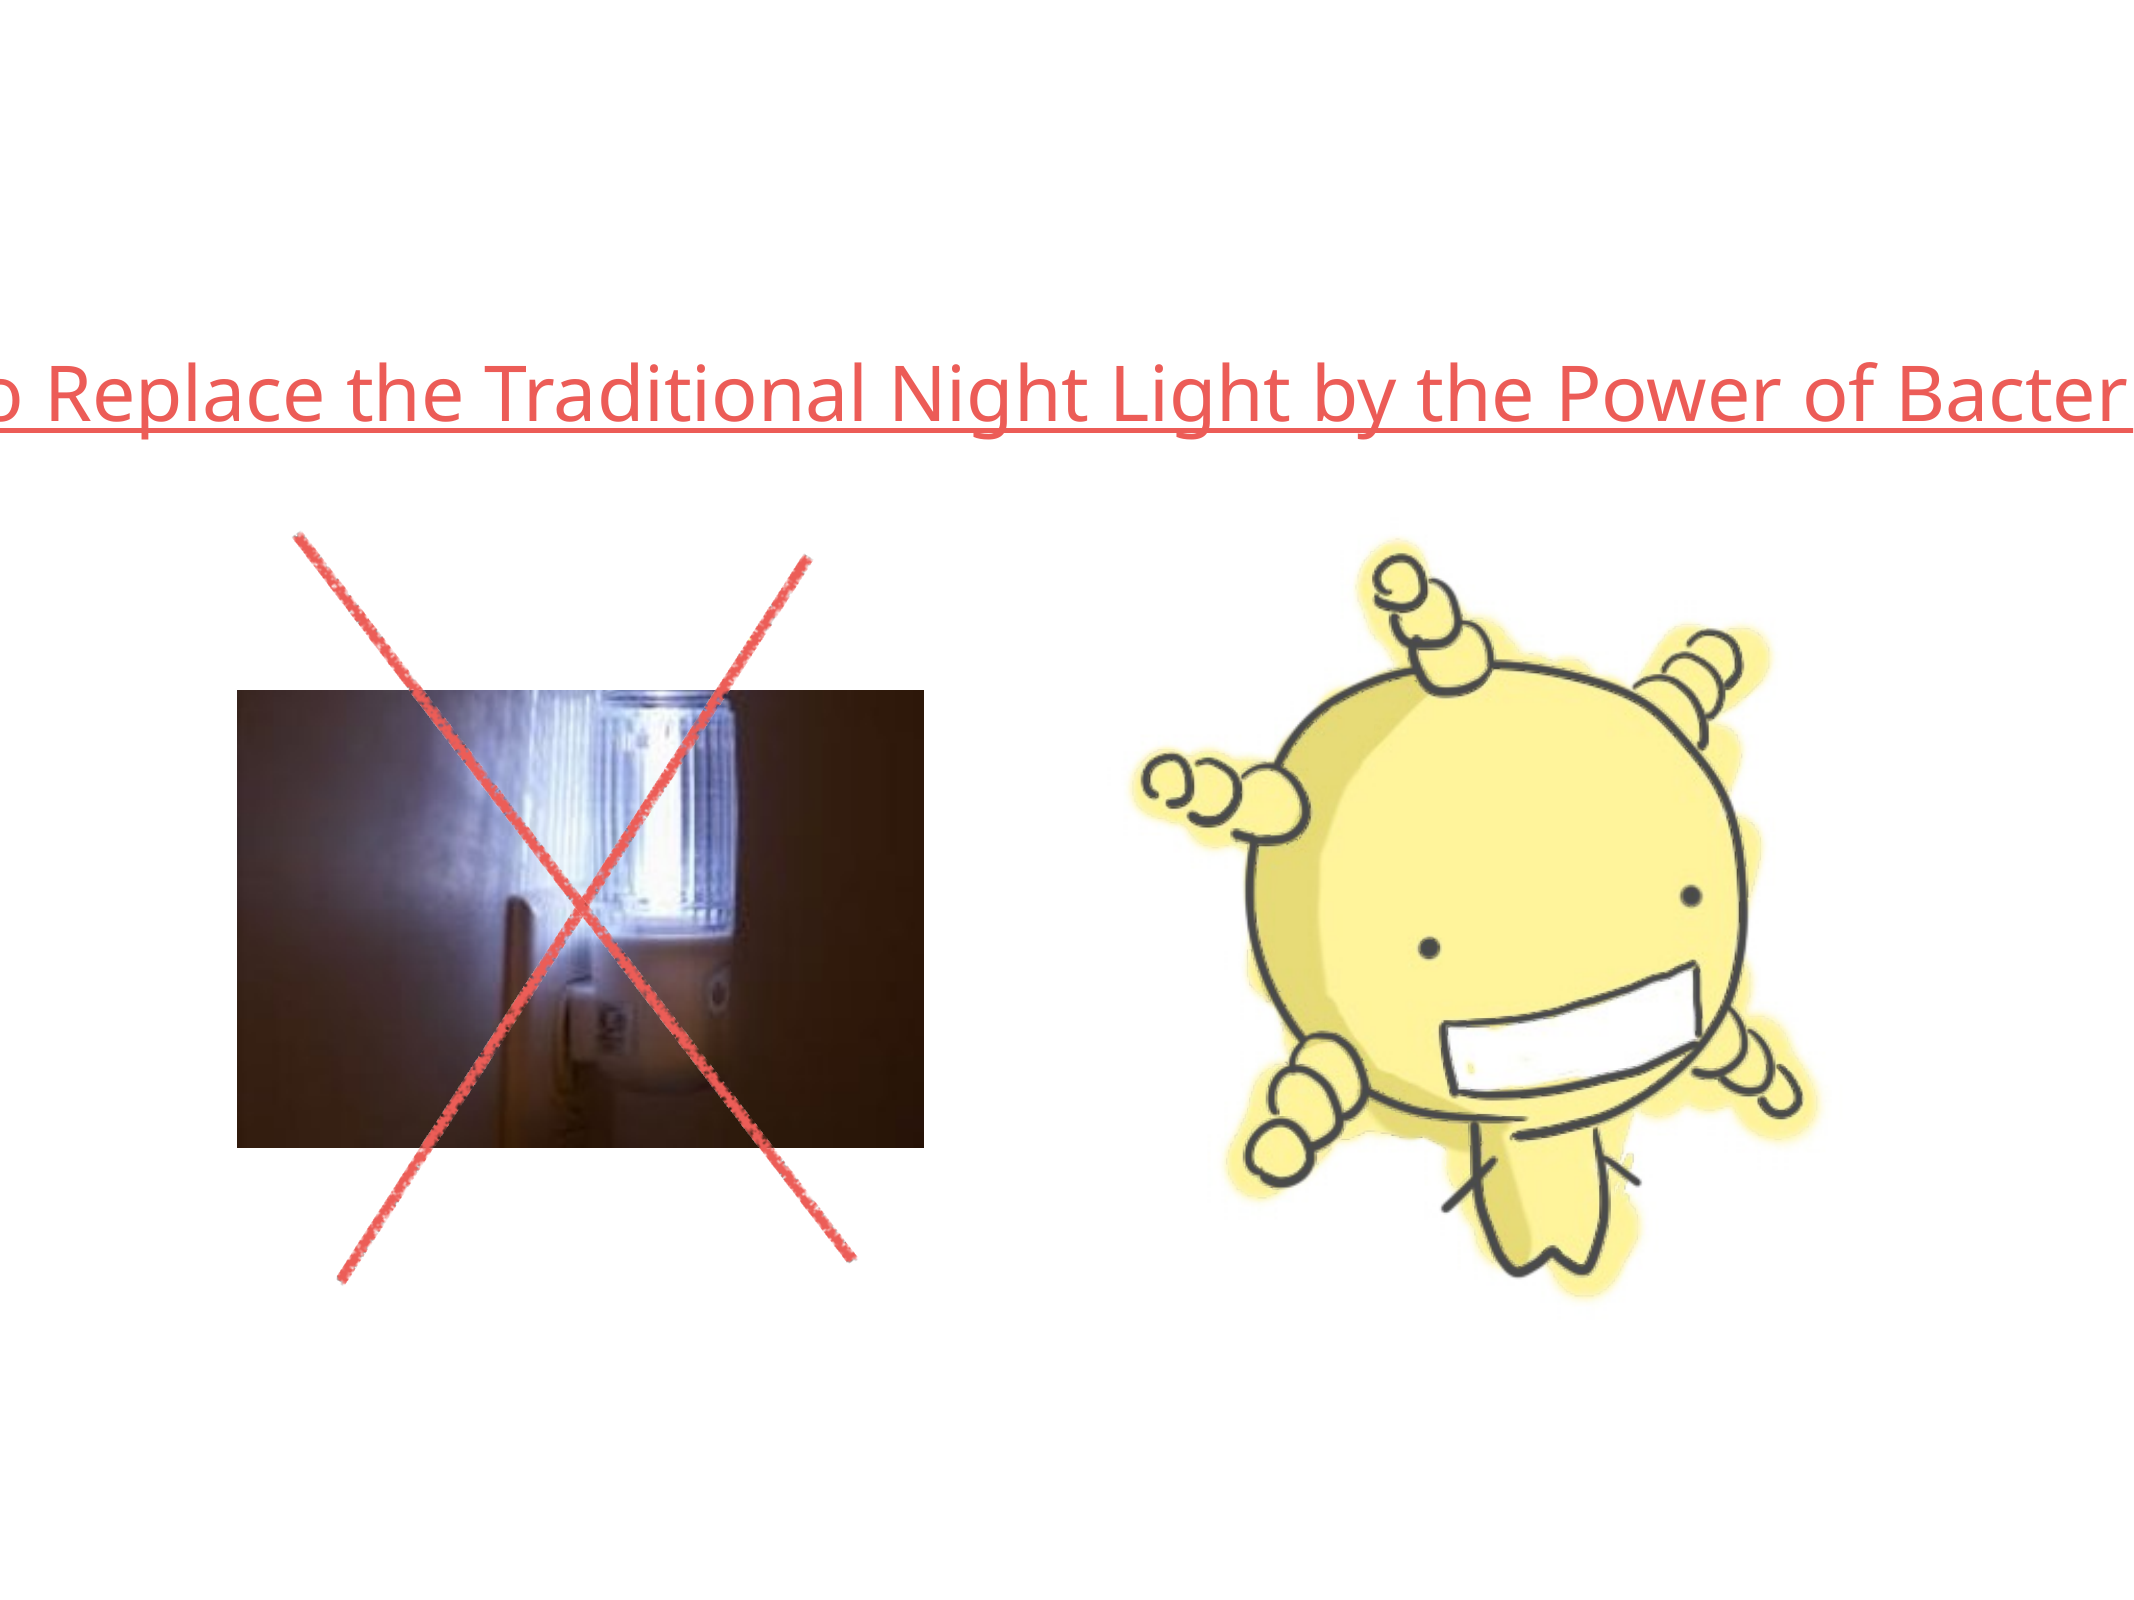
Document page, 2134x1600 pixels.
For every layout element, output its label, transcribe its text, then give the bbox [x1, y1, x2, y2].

picture [1074, 501, 1909, 1336]
picture [109, 525, 1039, 1290]
text_box To Replace the Traditional Night Light by the Power of Bacteria [0, 243, 2134, 446]
